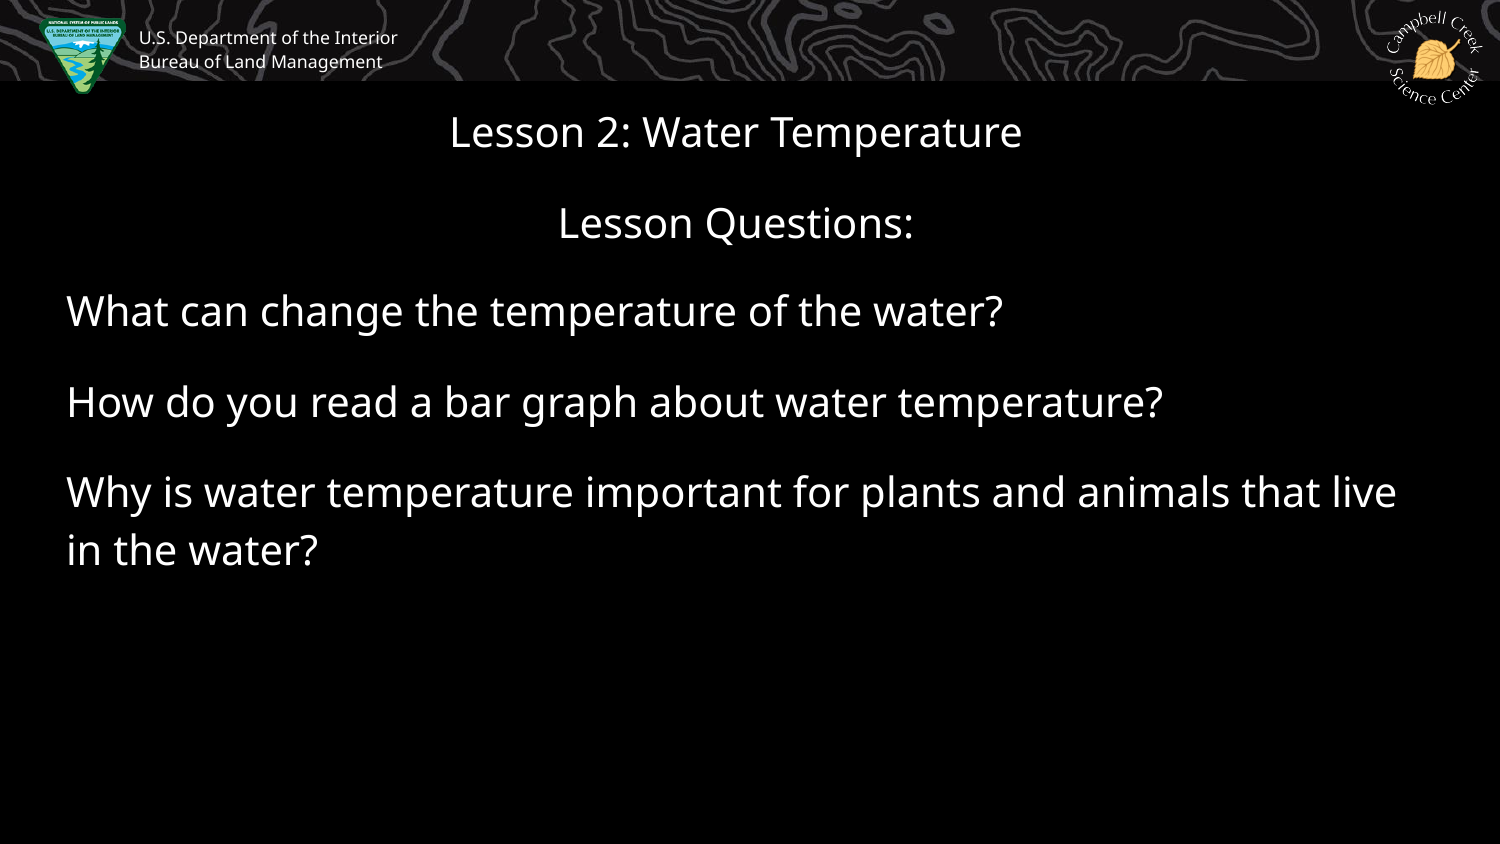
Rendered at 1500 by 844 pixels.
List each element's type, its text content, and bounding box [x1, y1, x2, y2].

title Lesson 2: Water Temperature Lesson Questions: [37, 113, 1435, 170]
list What can change the temperature of the water? How do you read a bar graph about water temperature? Why is water temperature important for plants and animals that live in the water? [51, 262, 1449, 750]
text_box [0, 0, 1500, 105]
